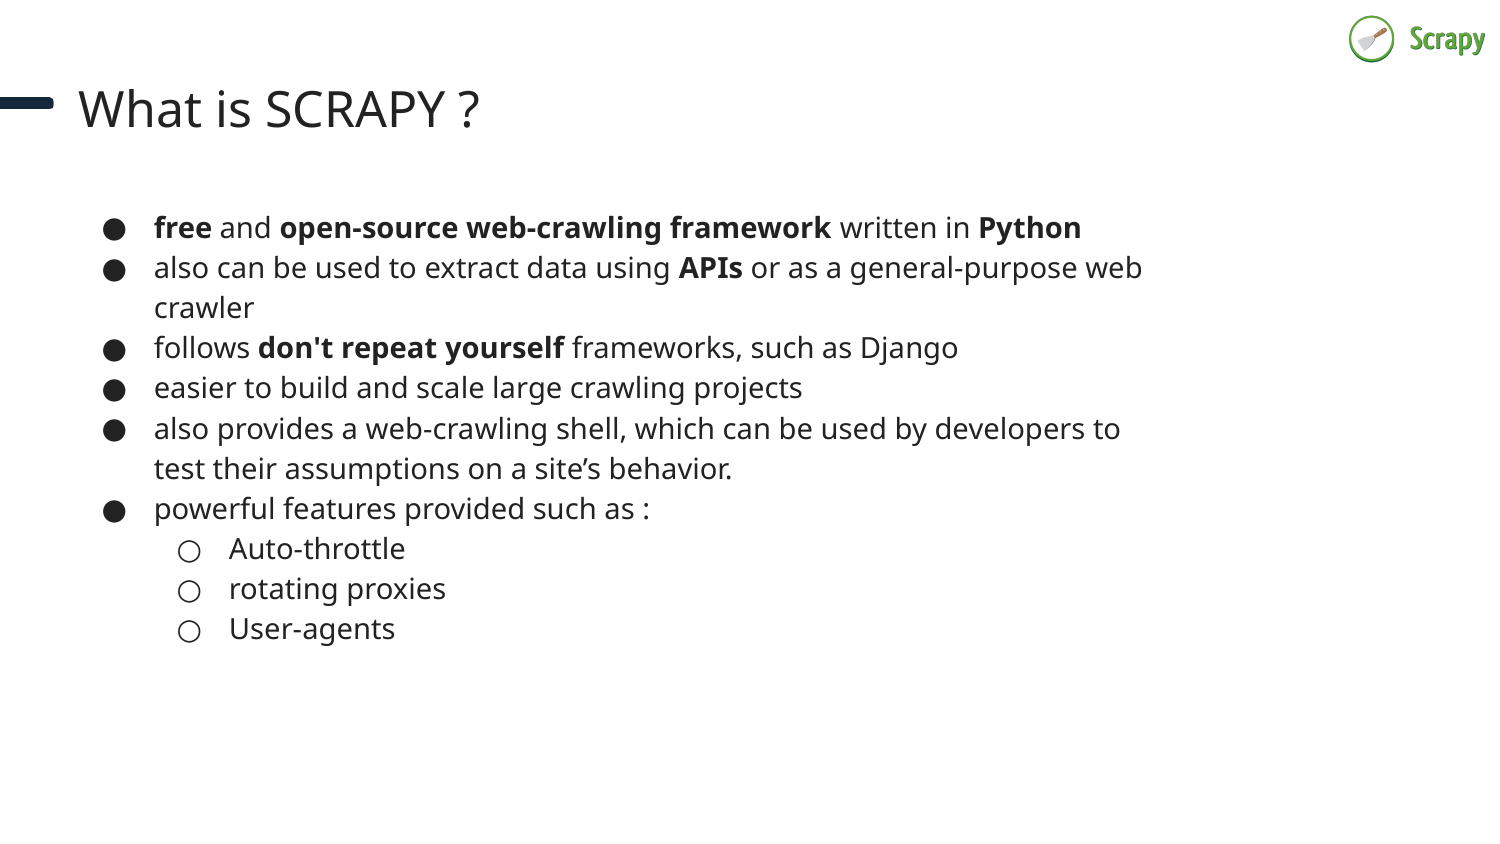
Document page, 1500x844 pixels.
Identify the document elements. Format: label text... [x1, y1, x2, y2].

picture [0, 97, 54, 109]
title What is SCRAPY ? [63, 62, 1462, 157]
picture [1334, 0, 1500, 83]
list free and open-source web-crawling framework written in Python also can be used to extract data using APIs or as a general-purpose web crawler follows don't repeat yourself frameworks, such as Django easier to build and scale large crawling projects also provides a web-crawling shell, which can be used by developers to test their assumptions on a site’s behavior. powerful features provided such as : Auto-throttle rotating proxies User-agents [63, 189, 1183, 750]
